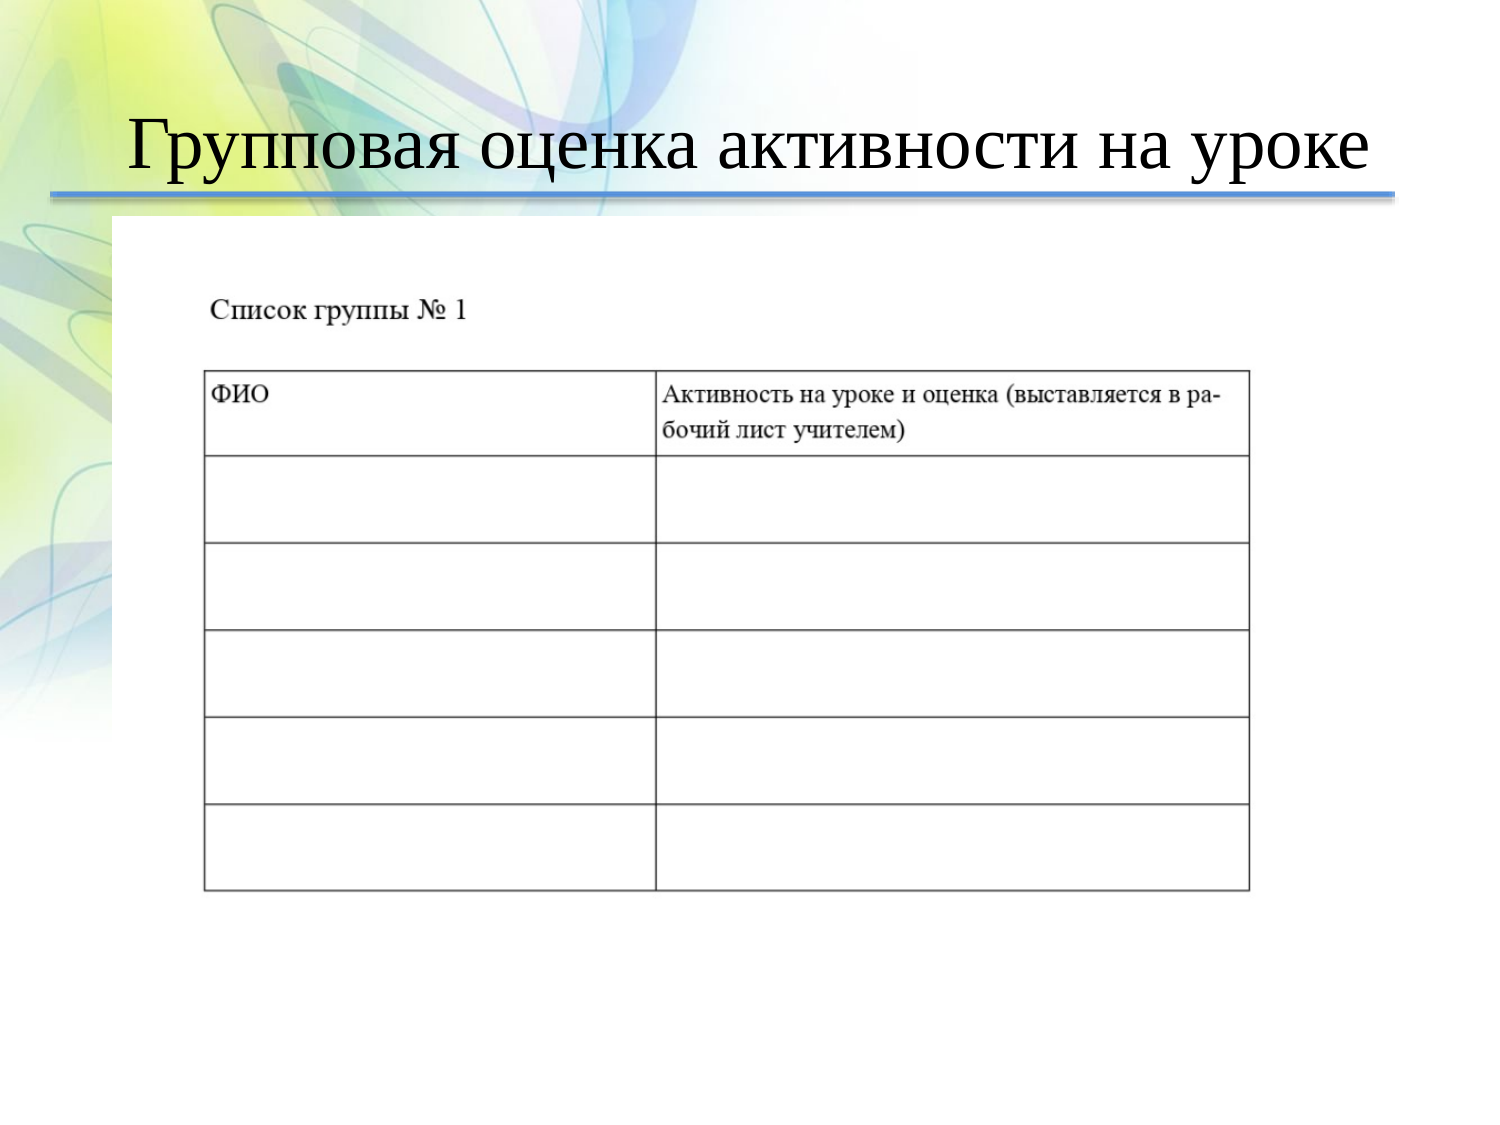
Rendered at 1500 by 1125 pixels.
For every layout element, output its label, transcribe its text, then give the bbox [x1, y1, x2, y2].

title Групповая оценка активности на уроке [75, 45, 1425, 233]
picture [0, 0, 1500, 1125]
